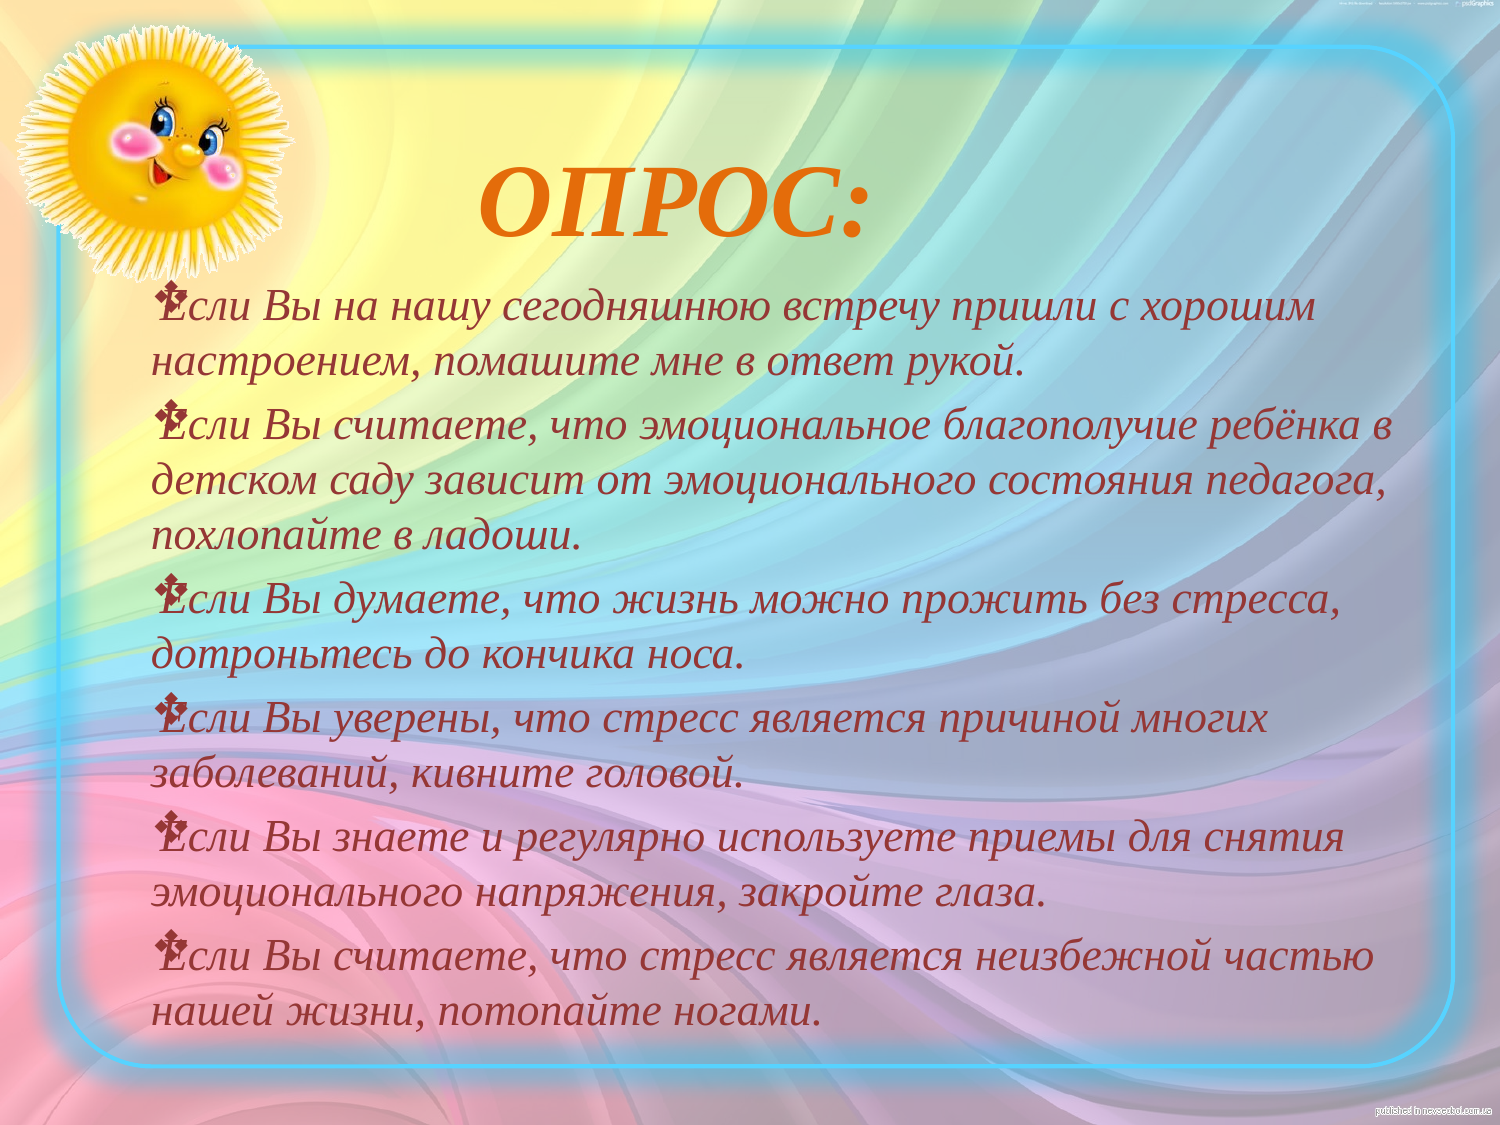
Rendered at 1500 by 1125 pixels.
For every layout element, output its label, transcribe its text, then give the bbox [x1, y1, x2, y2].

subtitle Если Вы на нашу сегодняшнюю встречу пришли с хорошим настроением, помашите мне в ответ рукой. Если Вы считаете, что эмоциональное благополучие ребёнка в детском саду зависит от эмоционального состояния педагога, похлопайте в ладоши. Если Вы думаете, что жизнь можно прожить без стресса, дотроньтесь до кончика носа. Если Вы уверены, что стресс является причиной многих заболеваний, кивните головой. Если Вы знаете и регулярно используете приемы для снятия эмоционального напряжения, закройте глаза. Если Вы считаете, что стресс является неизбежной частью нашей жизни, потопайте ногами. [135, 231, 1412, 1047]
picture [11, 11, 340, 340]
text_box ОПРОС: [301, 125, 1052, 266]
